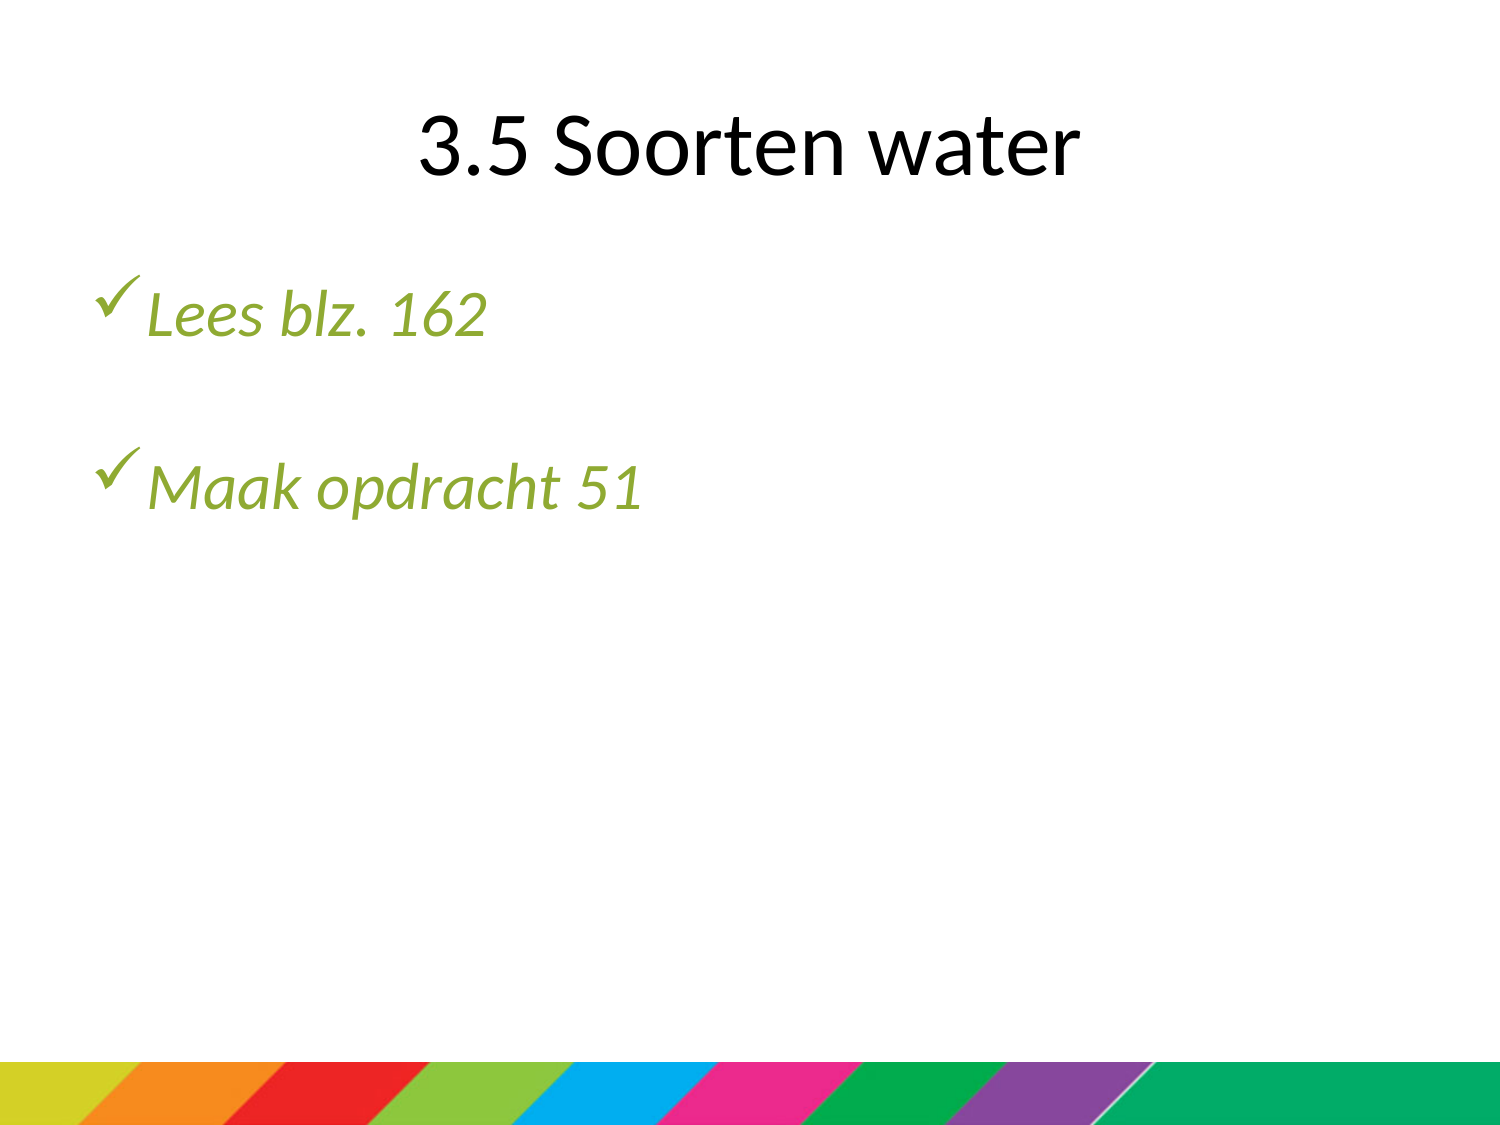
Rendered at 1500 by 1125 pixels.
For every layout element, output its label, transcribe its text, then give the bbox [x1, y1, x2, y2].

picture [0, 1062, 574, 1125]
list Lees blz. 162 Maak opdracht 51 [75, 262, 1425, 1005]
picture [656, 1062, 1500, 1125]
title 3.5 Soorten water [75, 45, 1425, 233]
